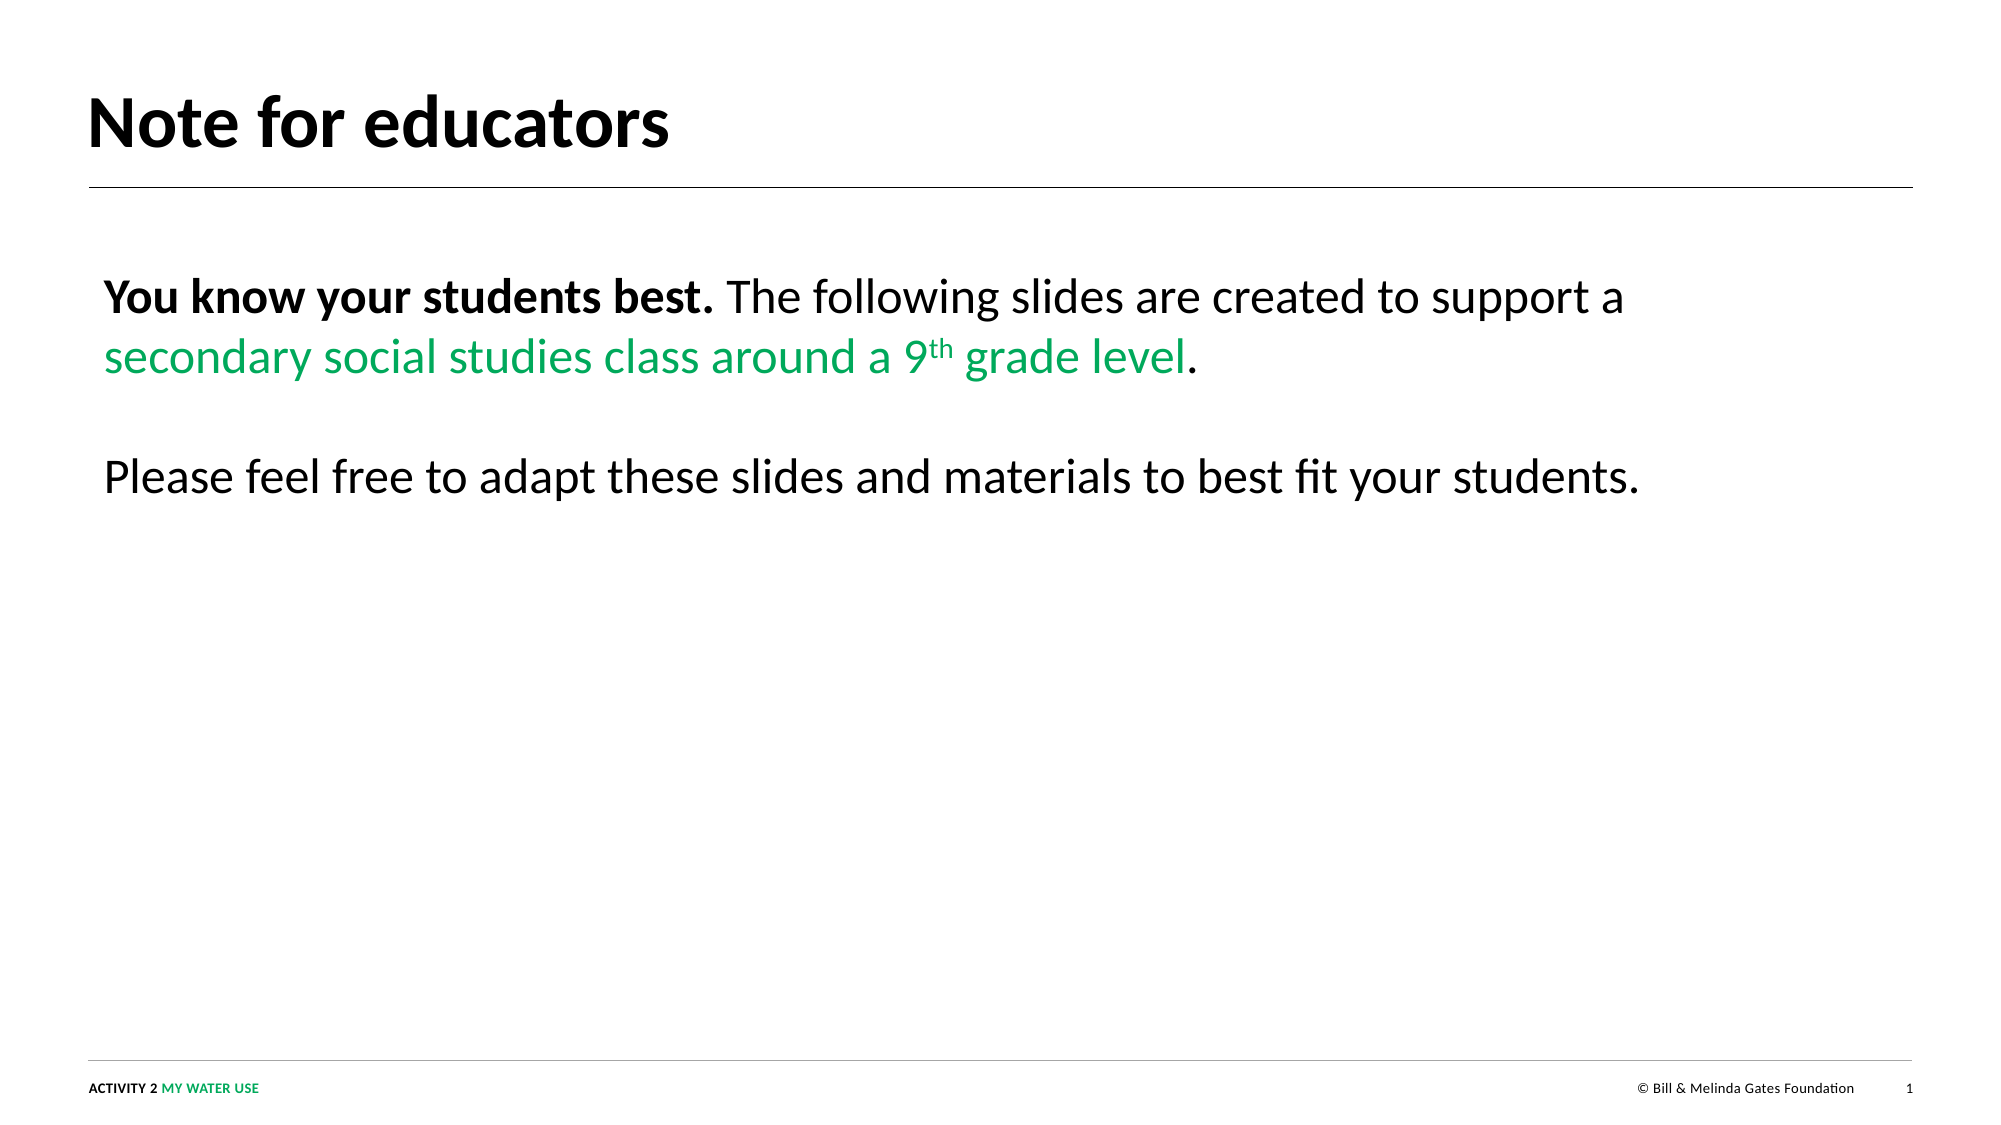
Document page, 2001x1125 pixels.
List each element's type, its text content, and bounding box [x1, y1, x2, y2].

slide_number 1 [1871, 1078, 1913, 1097]
text_box You know your students best. The following slides are created to support a secondary social studies class around a 9th grade level. Please feel free to adapt these slides and materials to best fit your students. [88, 256, 1913, 1019]
footer ACTIVITY 2 MY WATER USE [89, 1079, 765, 1097]
text_box Note for educators [87, 87, 1913, 148]
